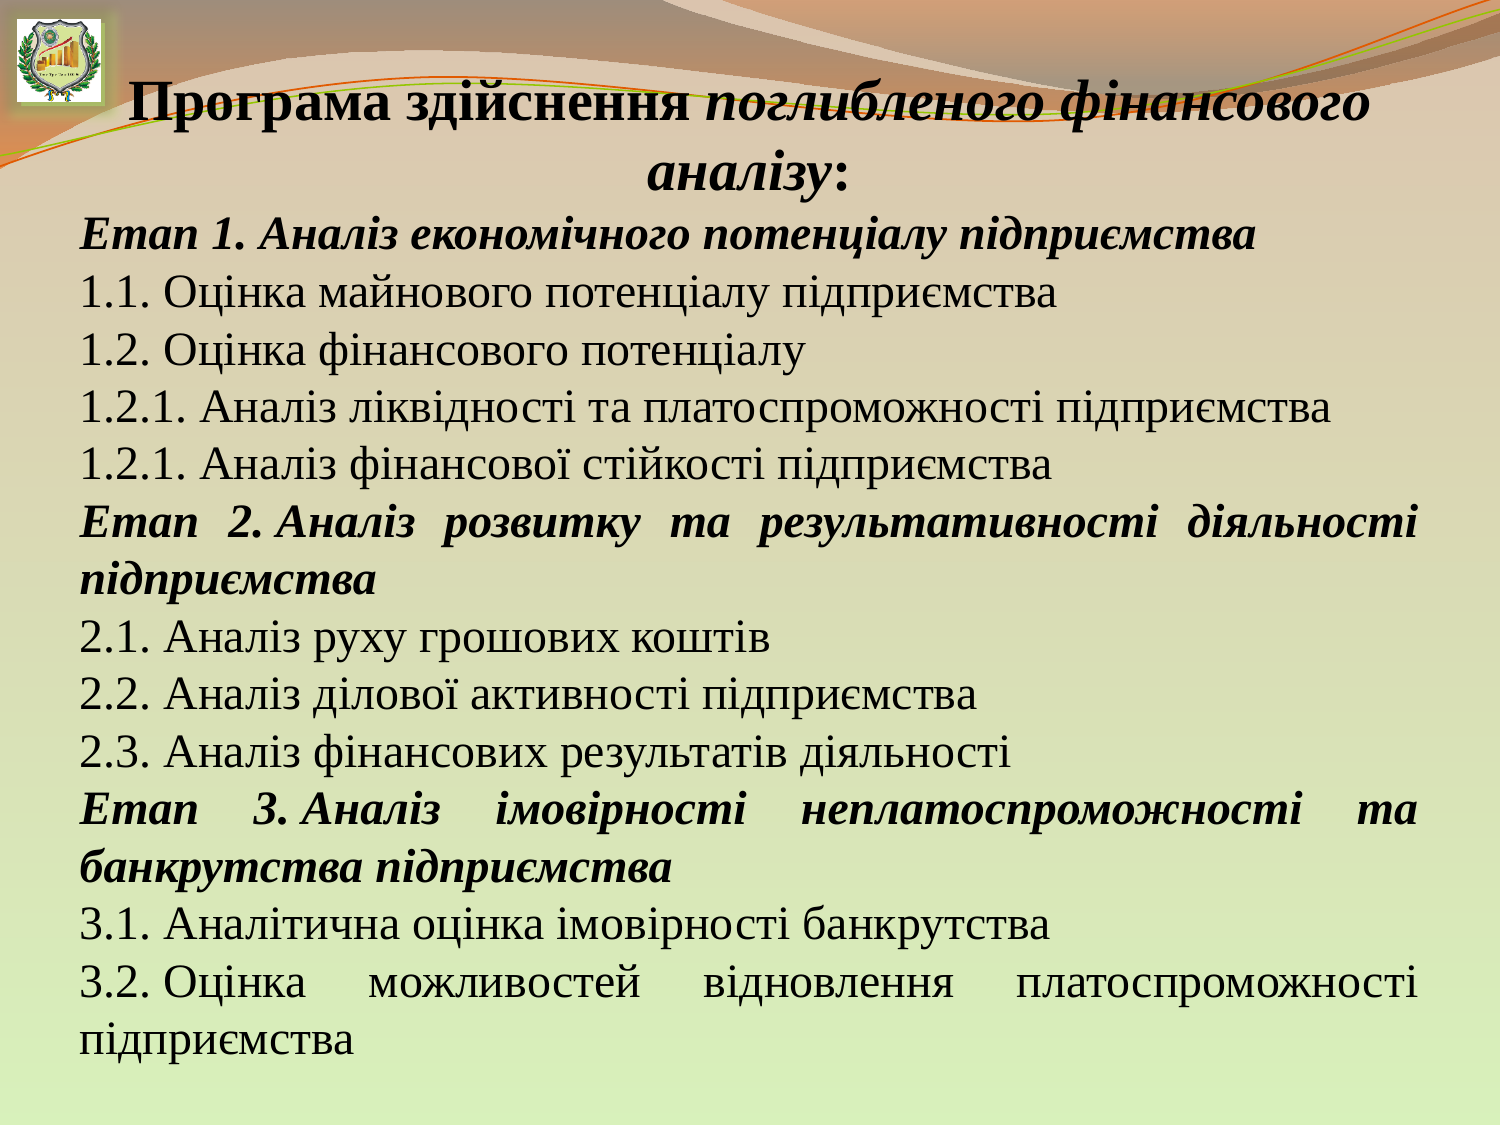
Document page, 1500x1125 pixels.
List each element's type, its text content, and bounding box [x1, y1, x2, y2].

text_box Програма здійснення поглибленого фінансового аналізу: Етап 1. Аналіз економічного потенціалу підприємства 1.1. Оцінка майнового потенціалу підприємства 1.2. Оцінка фінансового потенціалу 1.2.1. Аналіз ліквідності та платоспроможності підприємства 1.2.1. Аналіз фінансової стійкості підприємства Етап 2. Аналіз розвитку та результативності діяльності підприємства 2.1. Аналіз руху грошових коштів 2.2. Аналіз ділової активності підприємства 2.3. Аналіз фінансових результатів діяльності Етап 3. Аналіз імовірності неплатоспроможності та банкрутства підприємства 3.1. Аналітична оцінка імовірності банкрутства 3.2. Оцінка можливостей відновлення платоспроможності підприємства [64, 54, 1436, 1072]
picture [17, 18, 101, 102]
